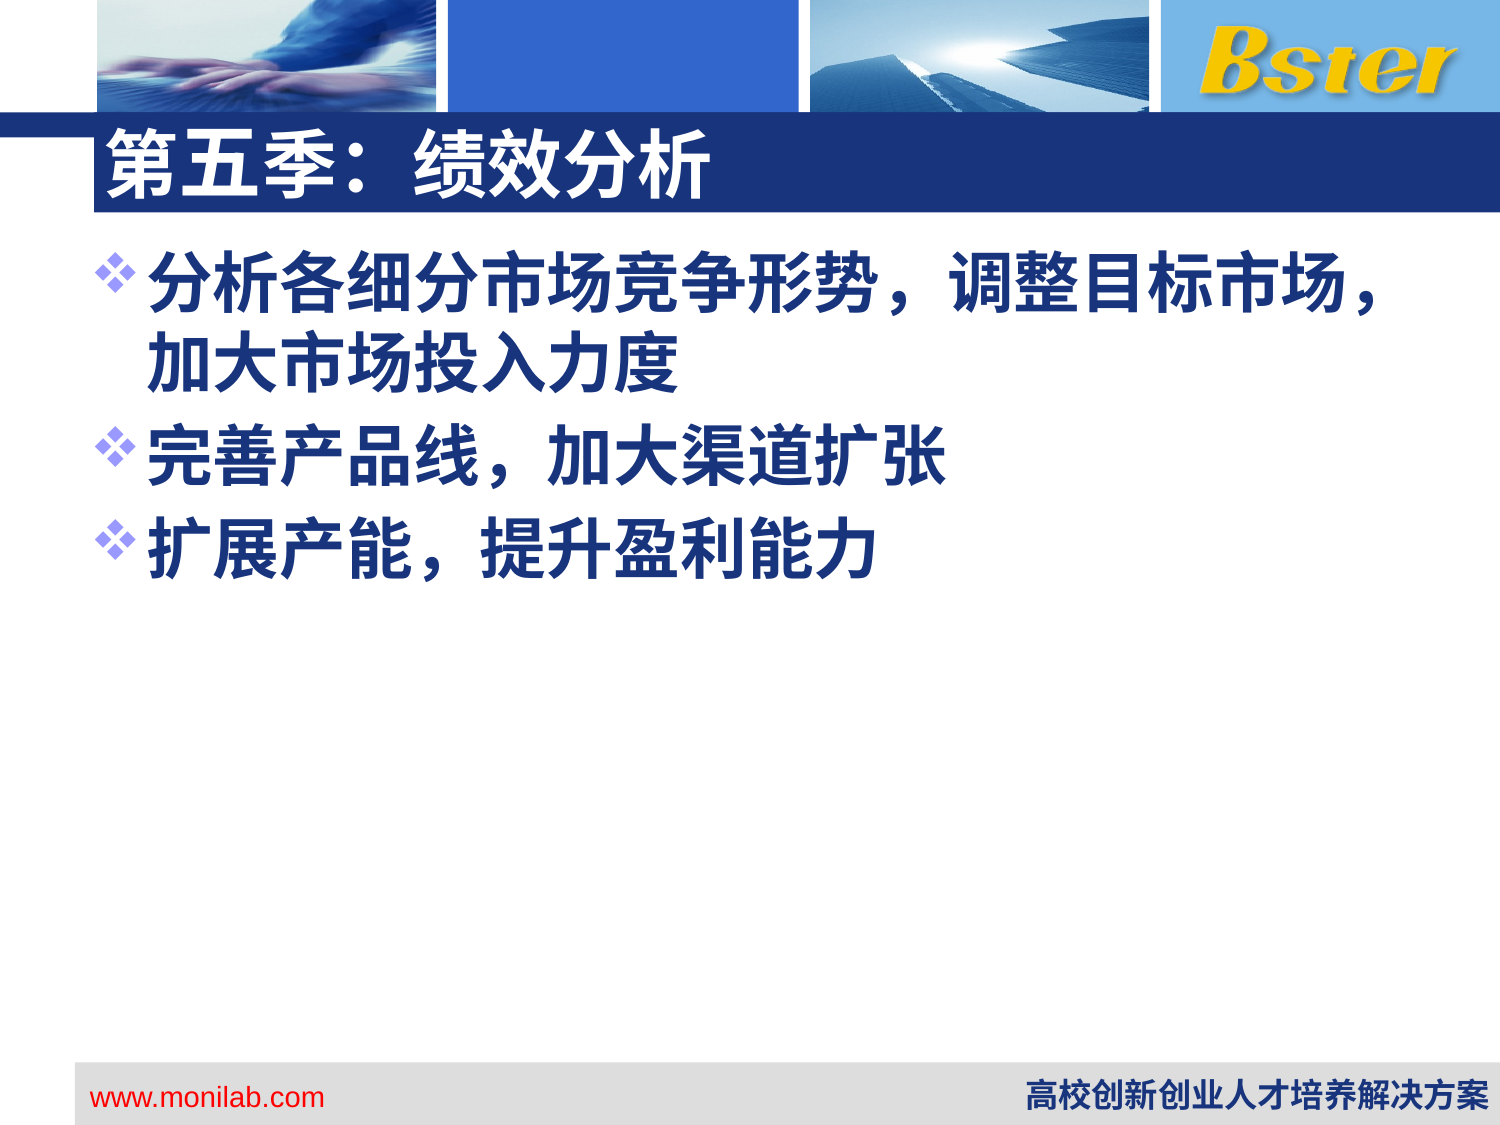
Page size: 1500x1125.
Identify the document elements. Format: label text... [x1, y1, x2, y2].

title 第五季：绩效分析 [88, 113, 1369, 206]
picture [97, 0, 437, 112]
list 分析各细分市场竞争形势，调整目标市场，加大市场投入力度 完善产品线，加大渠道扩张 扩展产能，提升盈利能力 [74, 232, 1454, 1034]
picture [810, 0, 1150, 112]
picture [1199, 26, 1458, 94]
